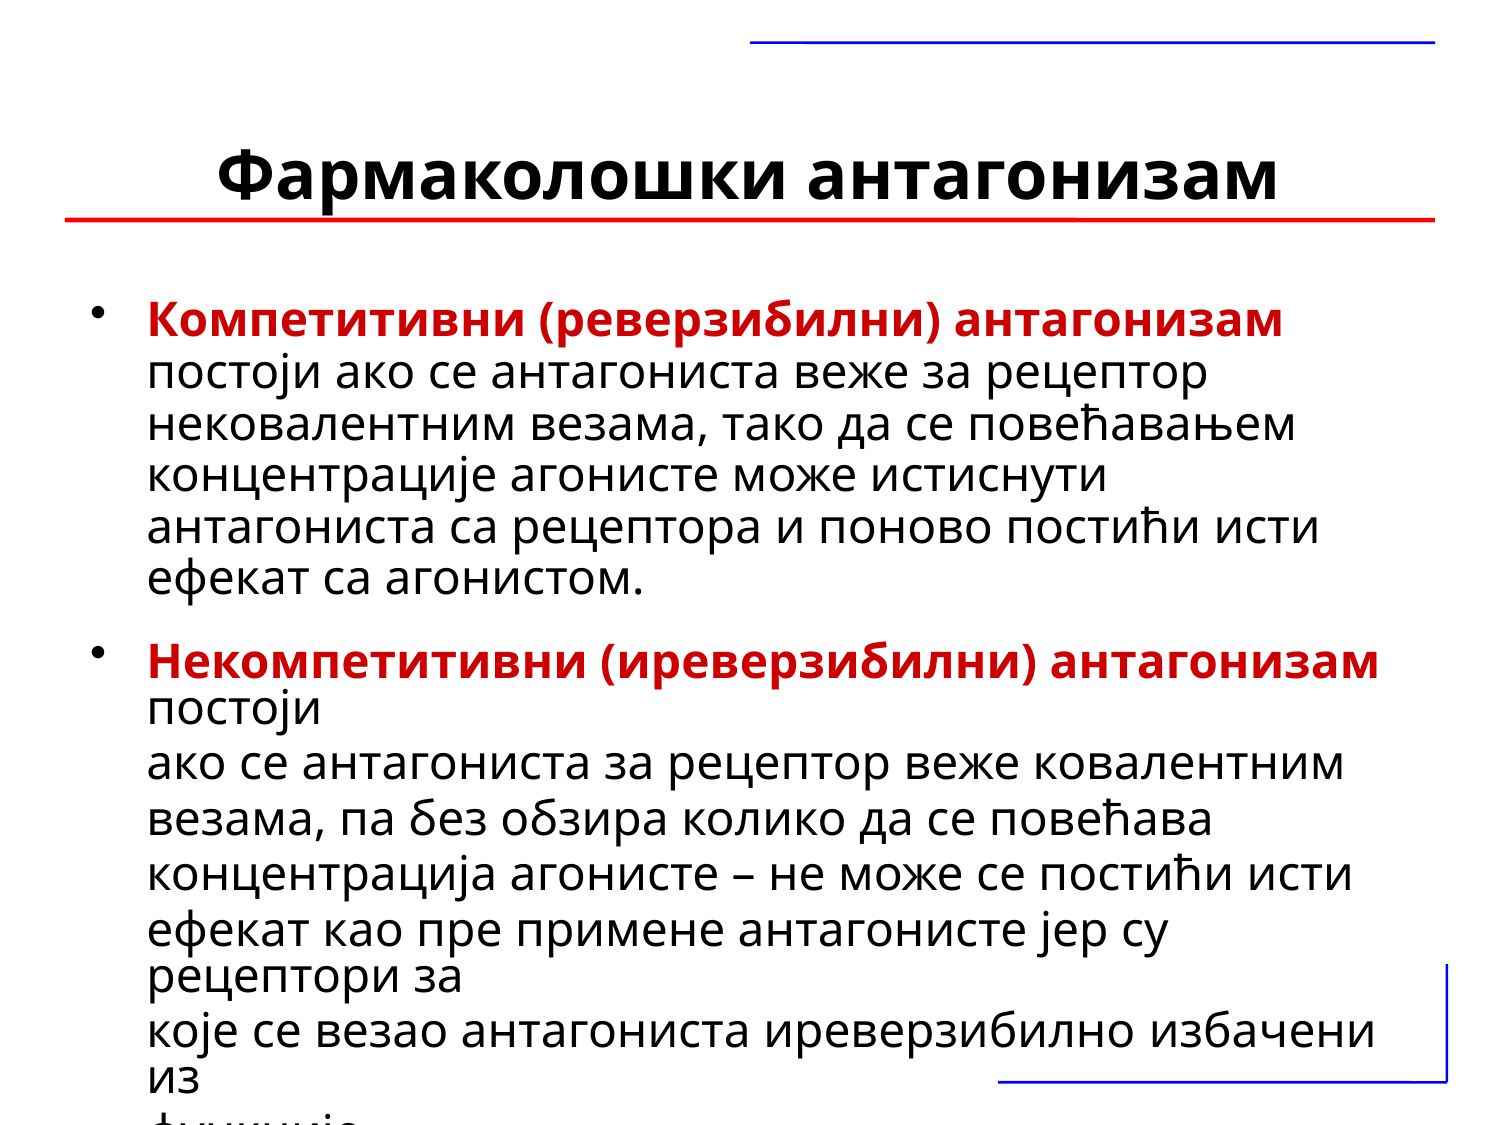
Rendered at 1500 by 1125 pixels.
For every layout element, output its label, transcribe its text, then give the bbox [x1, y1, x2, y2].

list Компетитивни (реверзибилни) антагонизам постоји ако се антагониста веже за рецептор нековалентним везама, тако да се повећавањем концентрације агонисте може истиснути антагониста са рецептора и поново постићи исти ефекат са агонистом. Некомпетитивни (иреверзибилни) антагонизам постоји ако се антагониста за рецептор веже ковалентним везама, па без обзира колико да се повећава концентрација агонисте – не може се постићи исти ефекат као пре примене антагонисте јер су рецептори за које се везао антагониста иреверзибилно избачени из функције. [75, 287, 1425, 1059]
title Фармаколошки антагонизам [75, 113, 1424, 221]
